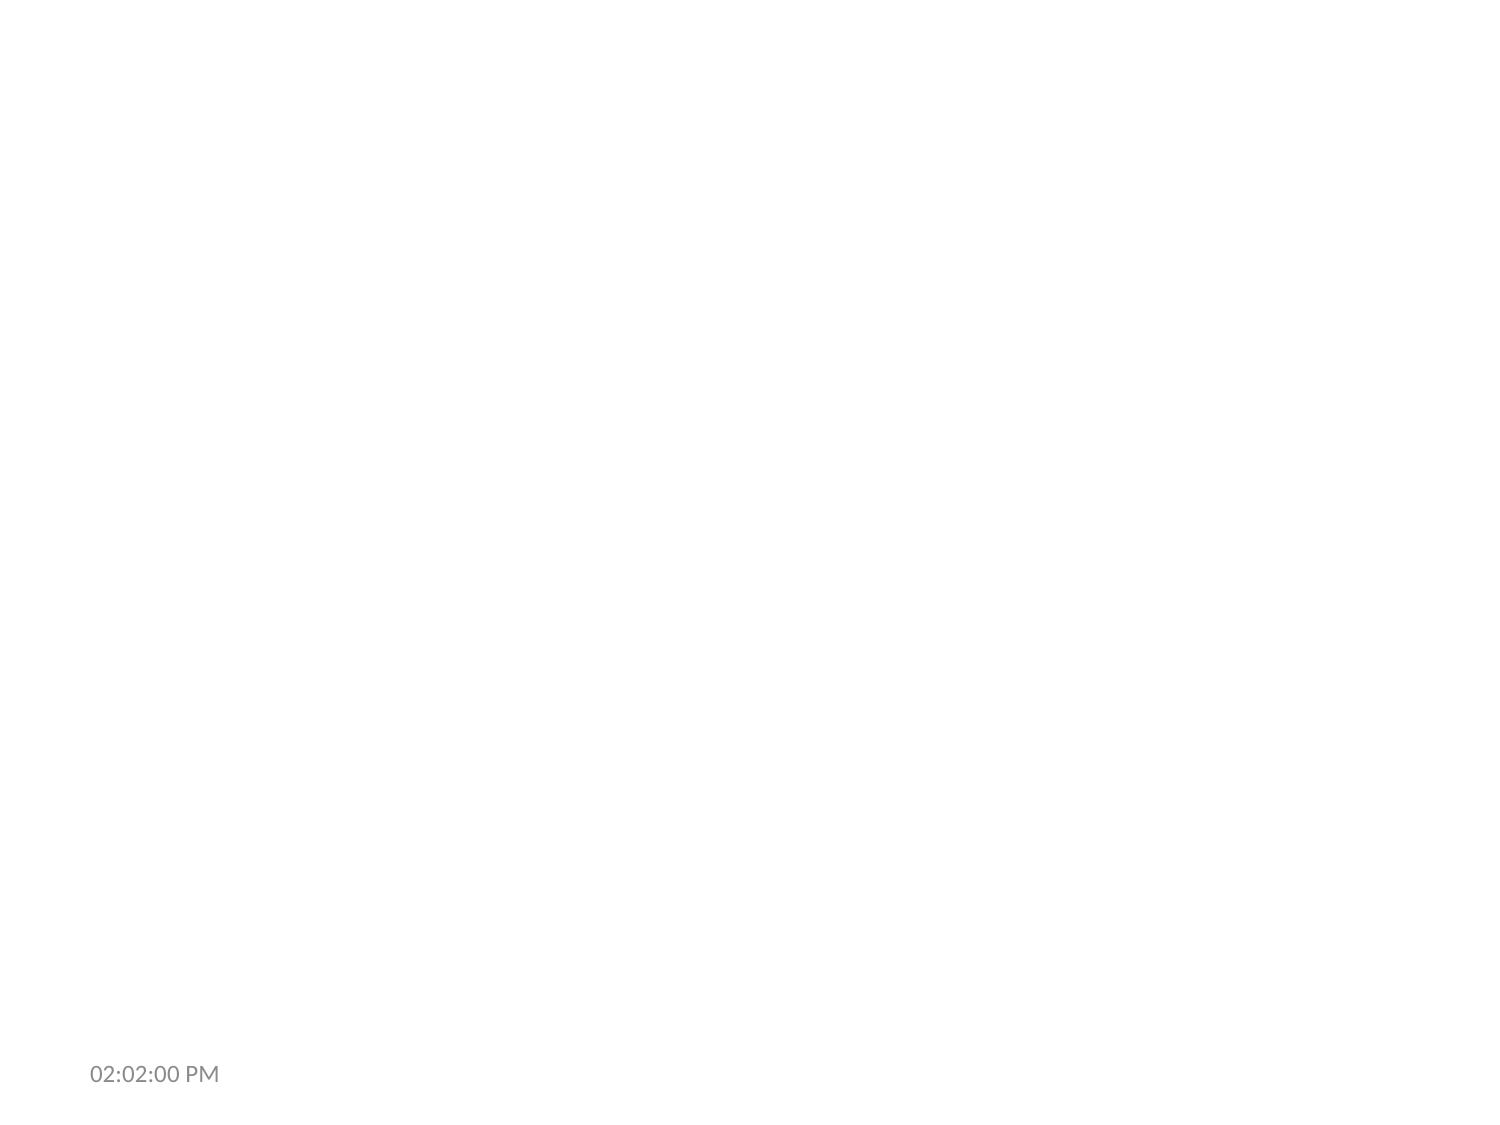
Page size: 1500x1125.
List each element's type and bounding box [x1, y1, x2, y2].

slide_number [75, 1042, 425, 1103]
